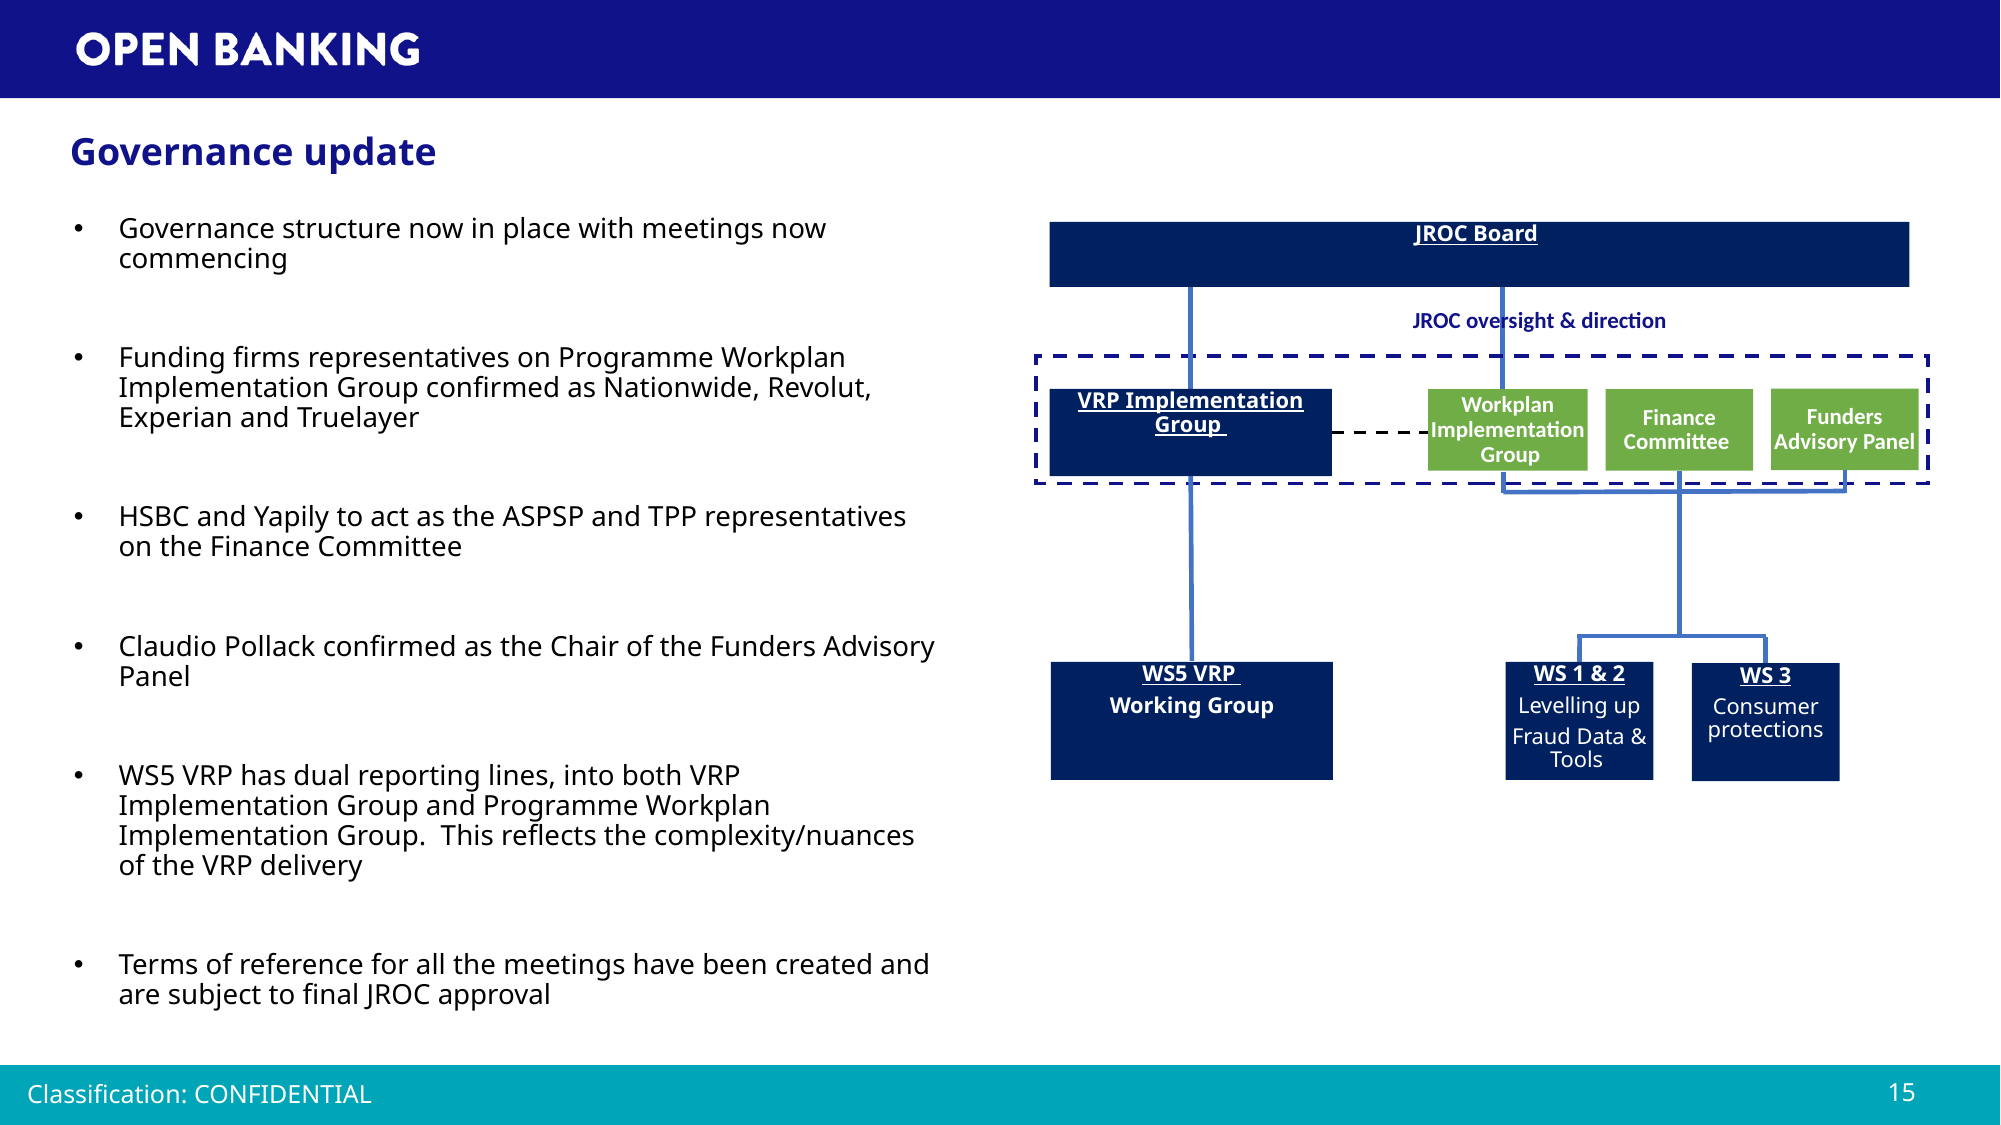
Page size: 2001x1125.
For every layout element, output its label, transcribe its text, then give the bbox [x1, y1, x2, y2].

text_box WS 3 Consumer protections [1691, 663, 1840, 782]
footer Classification: CONFIDENTIAL [1, 1064, 399, 1124]
text_box JROC oversight & direction [1386, 299, 1502, 341]
text_box JROC Board [1049, 221, 1910, 287]
title Governance update [54, 125, 1629, 207]
text_box WS5 VRP Working Group [1050, 661, 1333, 780]
text_box [1193, 355, 1929, 484]
slide_number 15 [1412, 1064, 1932, 1124]
text_box JROC oversight & direction [1503, 299, 1693, 341]
picture [43, 0, 452, 99]
text_box VRP Implementation Group [1049, 388, 1332, 477]
list Governance structure now in place with meetings now commencing Funding firms representatives on Programme Workplan Implementation Group confirmed as Nationwide, Revolut, Experian and Truelayer HSBC and Yapily to act as the ASPSP and TPP representatives on the Finance Committee Claudio Pollack confirmed as the Chair of the Funders Advisory Panel WS5 VRP has dual reporting lines, into both VRP Implementation Group and Programme Workplan Implementation Group. This reflects the complexity/nuances of the VRP delivery Terms of reference for all the meetings have been created and are subject to final JROC approval [59, 206, 964, 1027]
text_box [1035, 355, 1188, 484]
text_box WS 1 & 2 Levelling up Fraud Data & Tools [1505, 661, 1654, 780]
